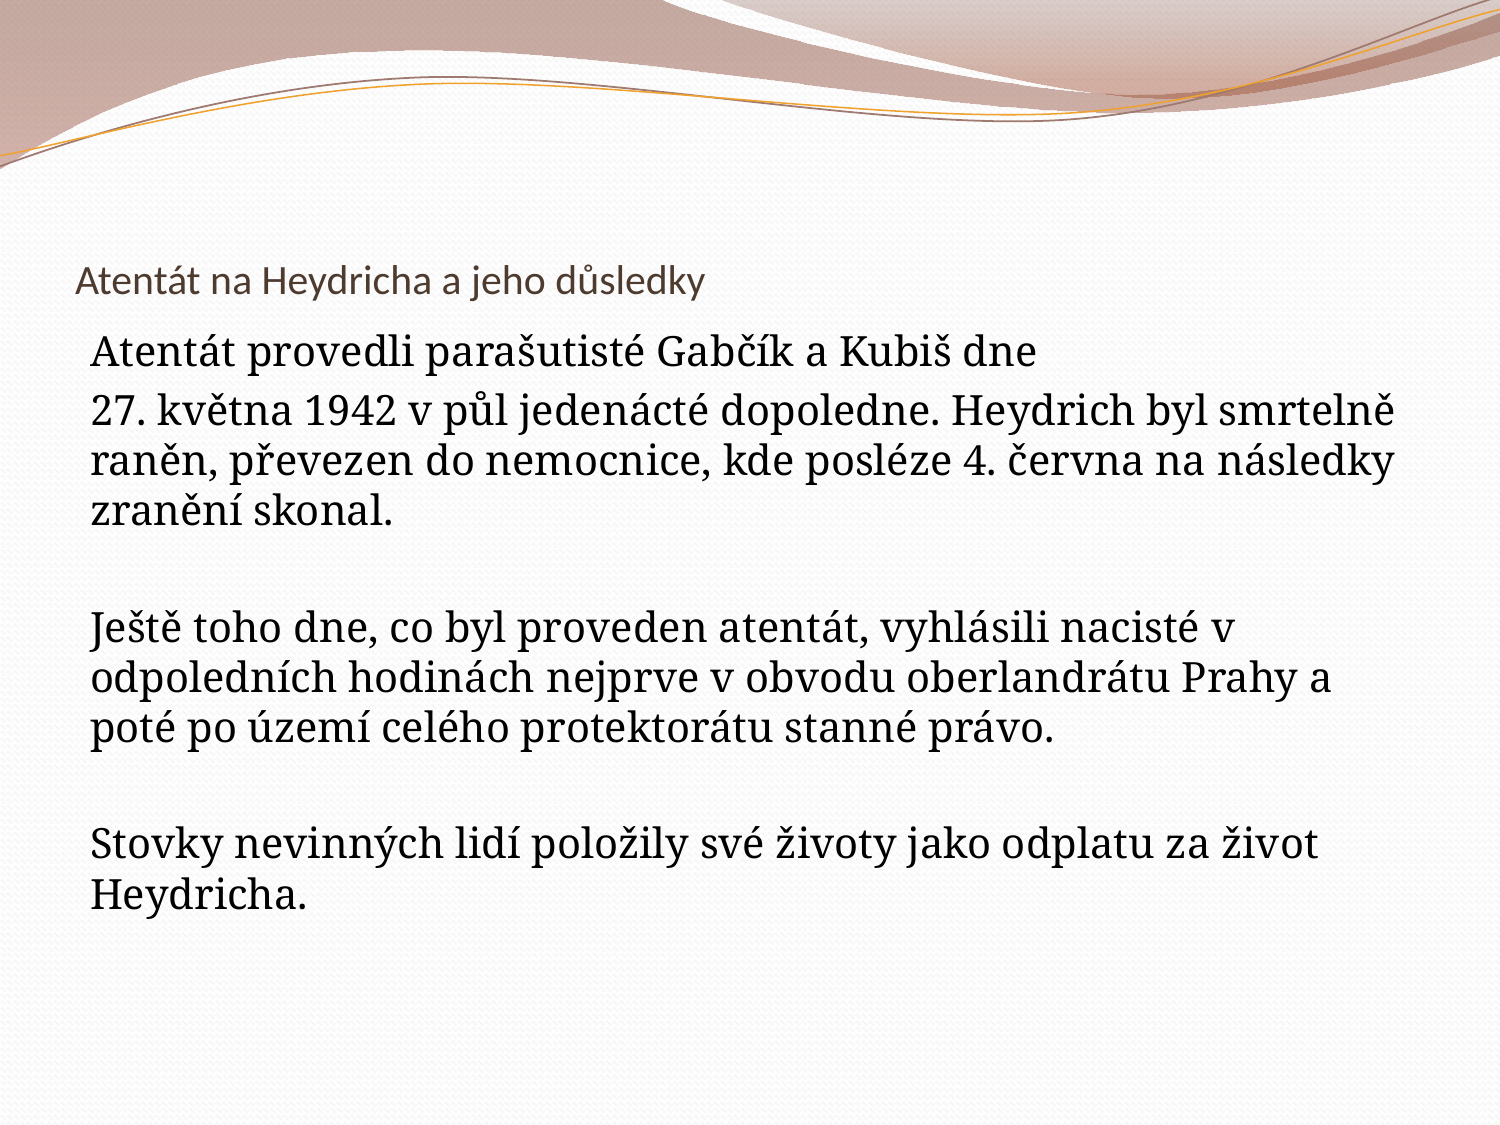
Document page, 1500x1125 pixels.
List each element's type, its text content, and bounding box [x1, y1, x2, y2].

title Atentát na Heydricha a jeho důsledky [74, 115, 1426, 304]
list Atentát provedli parašutisté Gabčík a Kubiš dne 27. května 1942 v půl jedenácté dopoledne. Heydrich byl smrtelně raněn, převezen do nemocnice, kde posléze 4. června na následky zranění skonal. Ještě toho dne, co byl proveden atentát, vyhlásili nacisté v odpoledních hodinách nejprve v obvodu oberlandrátu Prahy a poté po území celého protektorátu stanné právo. Stovky nevinných lidí položily své životy jako odplatu za život Heydricha. [74, 317, 1426, 1038]
